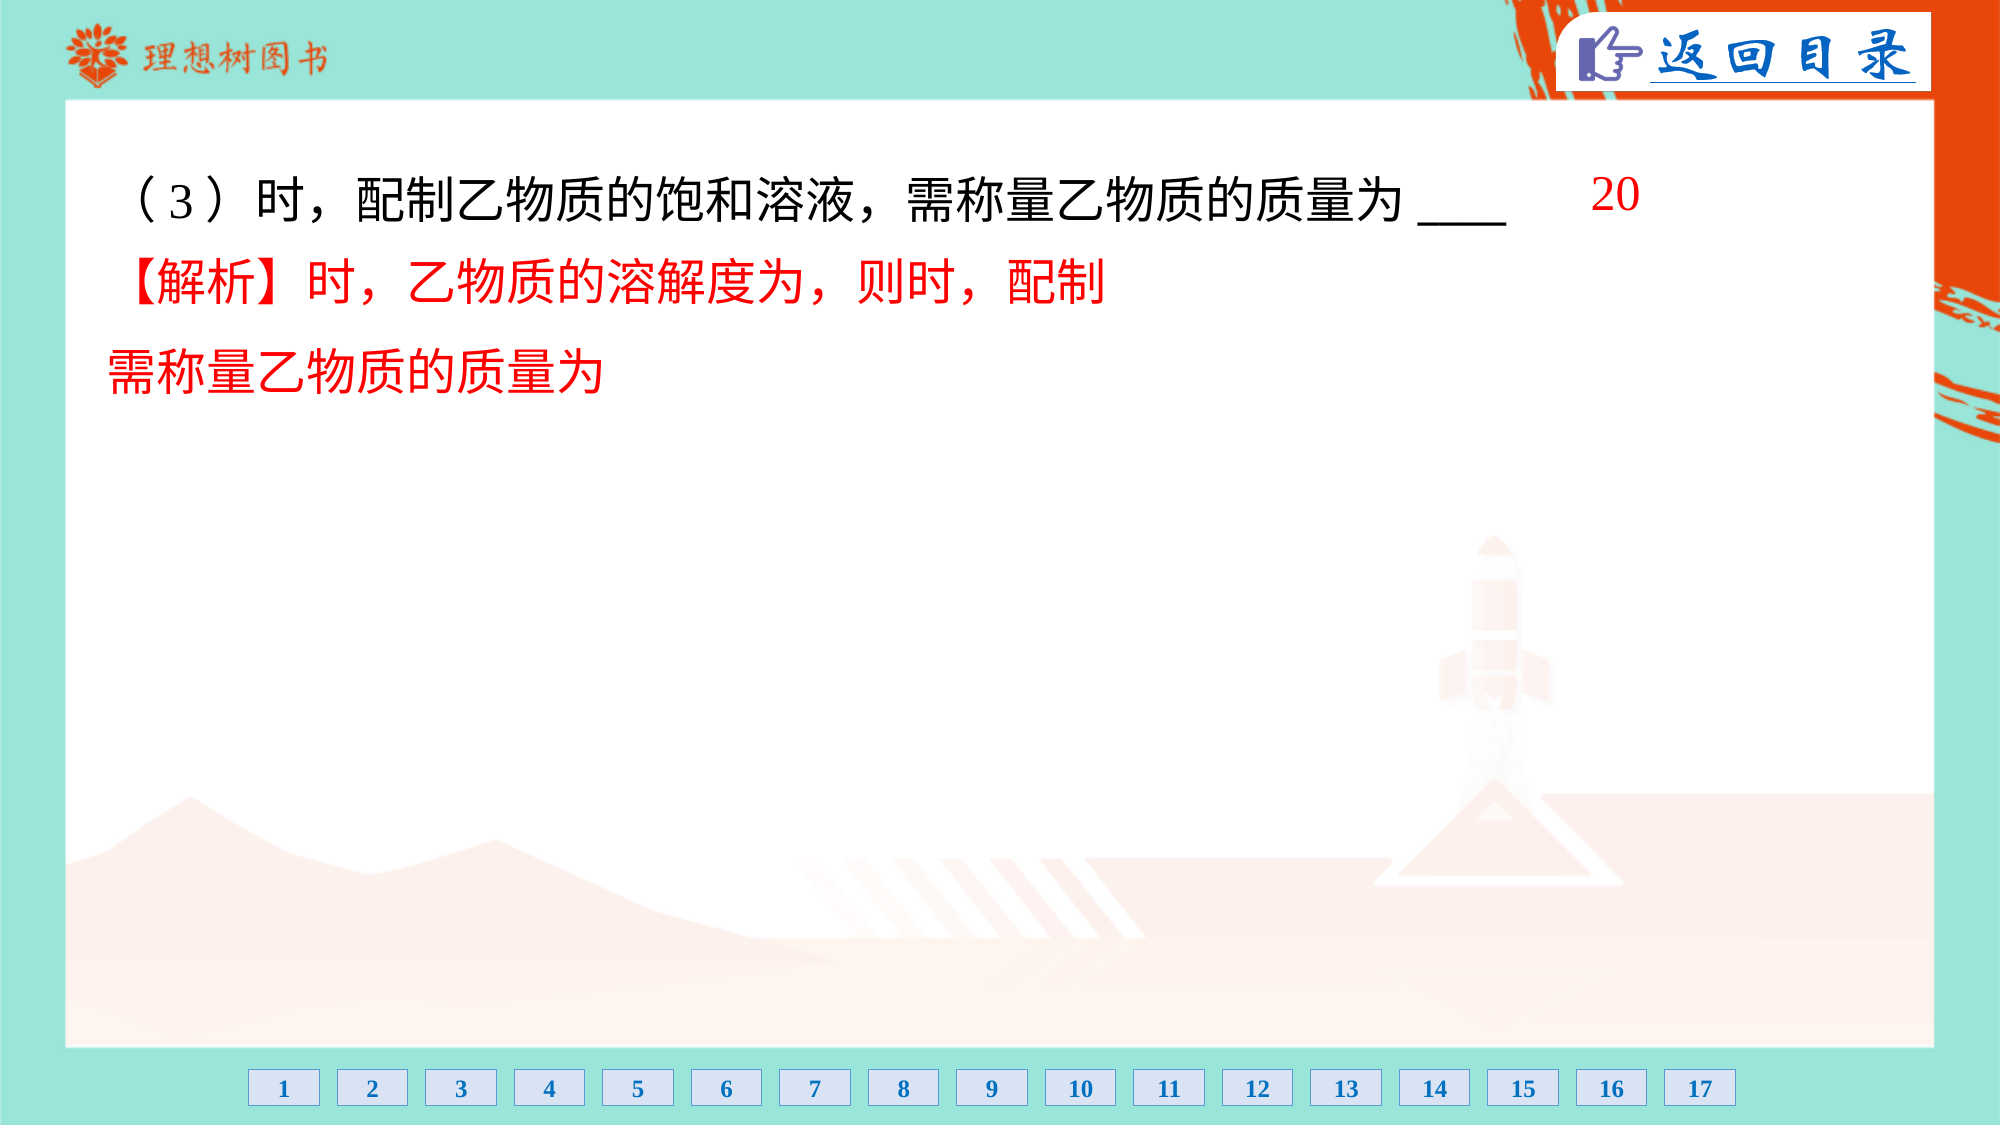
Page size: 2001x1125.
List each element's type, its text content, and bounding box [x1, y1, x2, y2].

picture [0, 0, 2000, 1125]
text_box 20 [1572, 132, 1659, 212]
